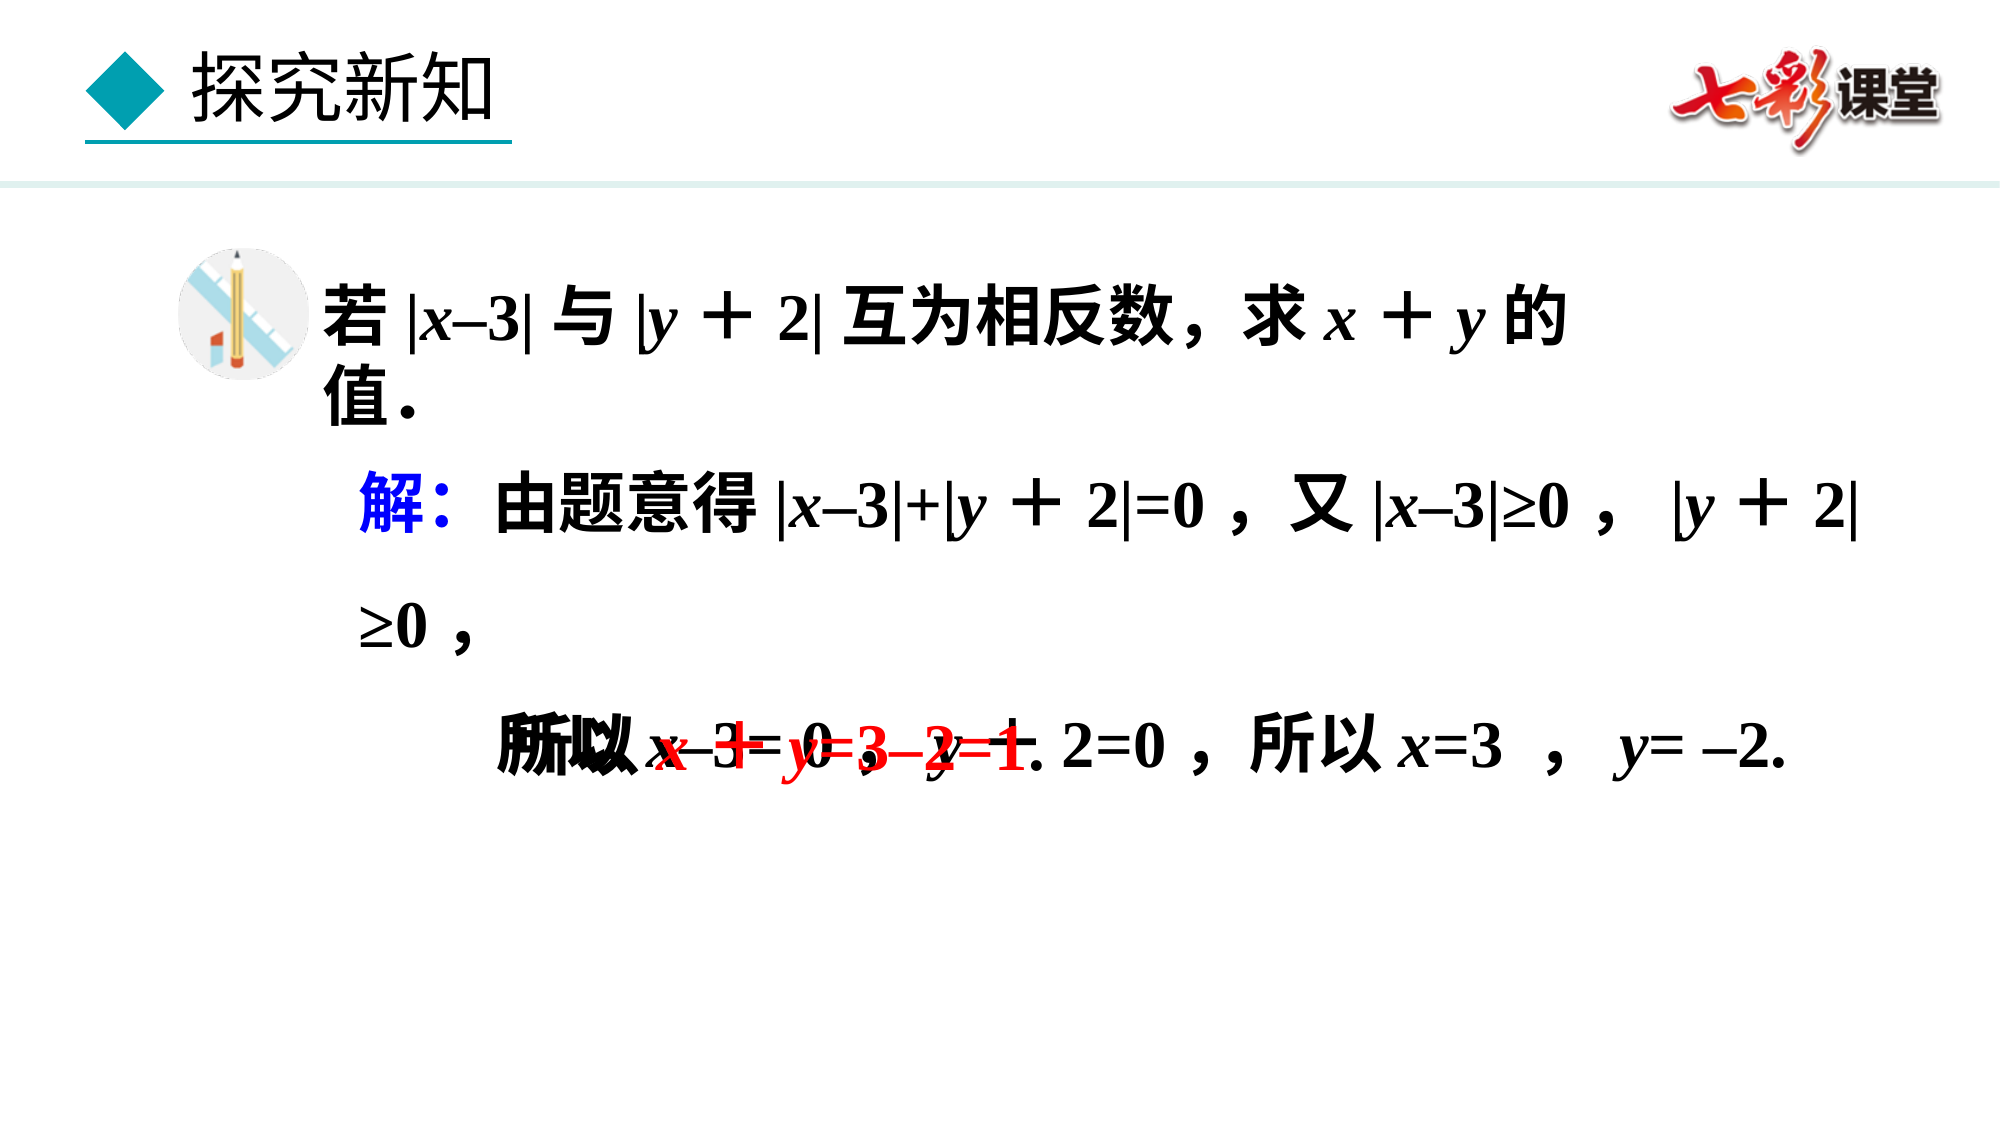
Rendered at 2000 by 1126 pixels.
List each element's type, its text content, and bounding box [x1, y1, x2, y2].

text_box 若|x–3|与|y＋2|互为相反数，求x＋y的值． [302, 263, 1682, 444]
picture [1666, 42, 1948, 157]
text_box 解：由题意得|x–3|+|y＋2|=0，又|x–3|≥0，|y＋2|≥0， 所以x–3= 0，y＋2=0，所以x=3 ，y= –2. [338, 410, 1925, 791]
text_box 所以x＋y=3–2=1. [487, 653, 1601, 794]
picture [177, 248, 310, 380]
